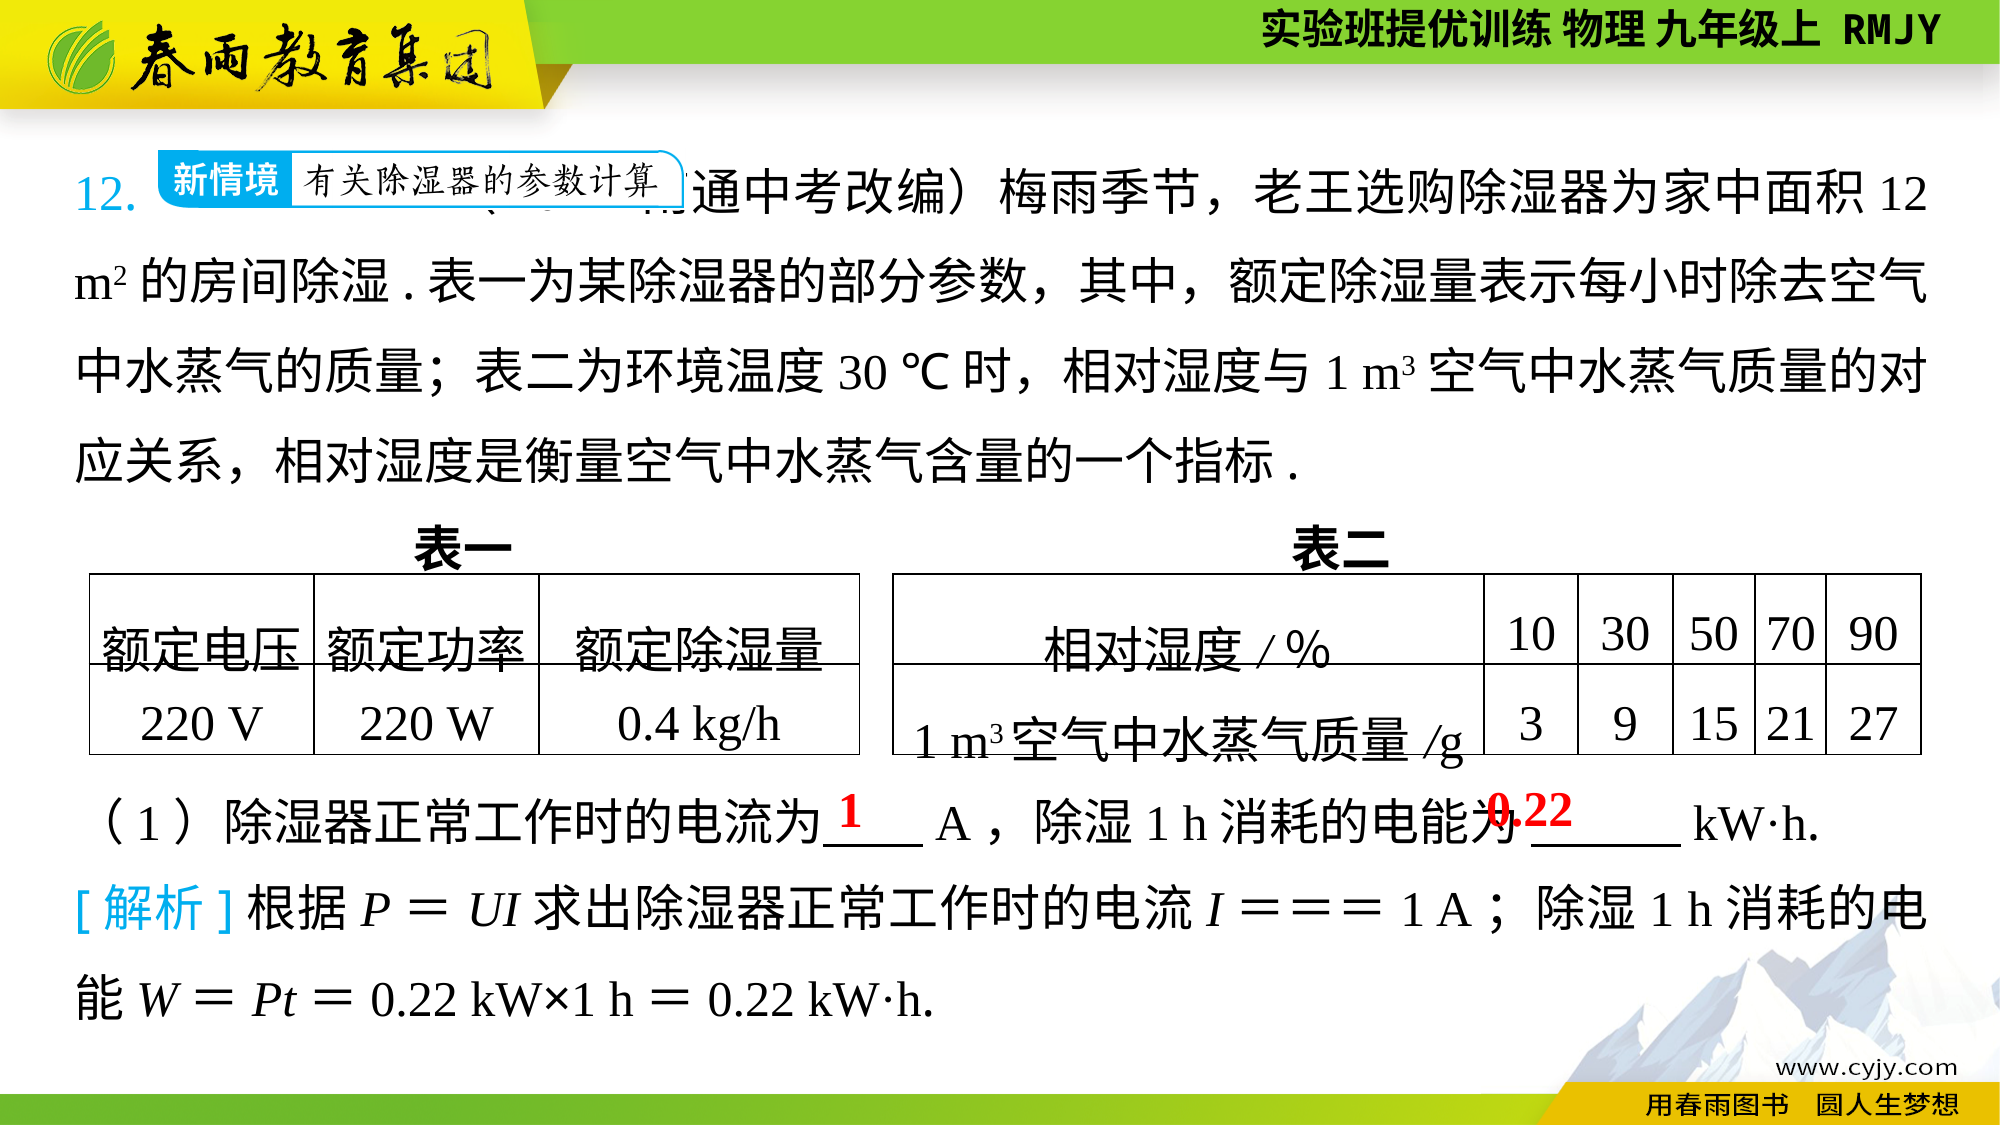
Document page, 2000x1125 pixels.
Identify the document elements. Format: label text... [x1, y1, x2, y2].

list 12. （2024·南通中考改编）梅雨季节，老王选购除湿器为家中面积12 m2的房间除湿.表一为某除湿器的部分参数，其中，额定除湿量表示每小时除去空气中水蒸气的质量；表二为环境温度30 ℃时，相对湿度与1 m3空气中水蒸气质量的对应关系，相对湿度是衡量空气中水蒸气含量的一个指标. （1）除湿器正常工作时的电流为 A，除湿1 h消耗的电能为 kW·h. [59, 122, 1944, 865]
table_cell 15 [1674, 665, 1754, 754]
text_box 表一 [398, 480, 529, 573]
table_cell 0.4 kg/h [540, 665, 859, 754]
table_header 额定功率 [315, 575, 538, 663]
text_box 表二 [1276, 479, 1407, 573]
table_header 70 [1756, 575, 1825, 663]
table_header 10 [1485, 575, 1577, 663]
table_cell 21 [1756, 665, 1825, 754]
table_header 90 [1827, 575, 1920, 663]
table_cell 3 [1485, 665, 1577, 754]
table_cell 9 [1579, 665, 1672, 754]
table_cell 27 [1827, 665, 1920, 754]
table_cell 220 W [315, 665, 538, 754]
table_header 额定电压 [90, 575, 313, 663]
table_header 50 [1674, 575, 1754, 663]
picture [0, 0, 2000, 1125]
table_cell 1 m3空气中水蒸气质量/g [894, 665, 1483, 754]
text_box 0.22 [1471, 768, 1589, 844]
table_header 30 [1579, 575, 1672, 663]
table_header 相对湿度/％ [894, 575, 1483, 663]
text_box 1 [823, 769, 878, 845]
table_cell 220 V [90, 665, 313, 754]
table_header 额定除湿量 [540, 575, 859, 663]
